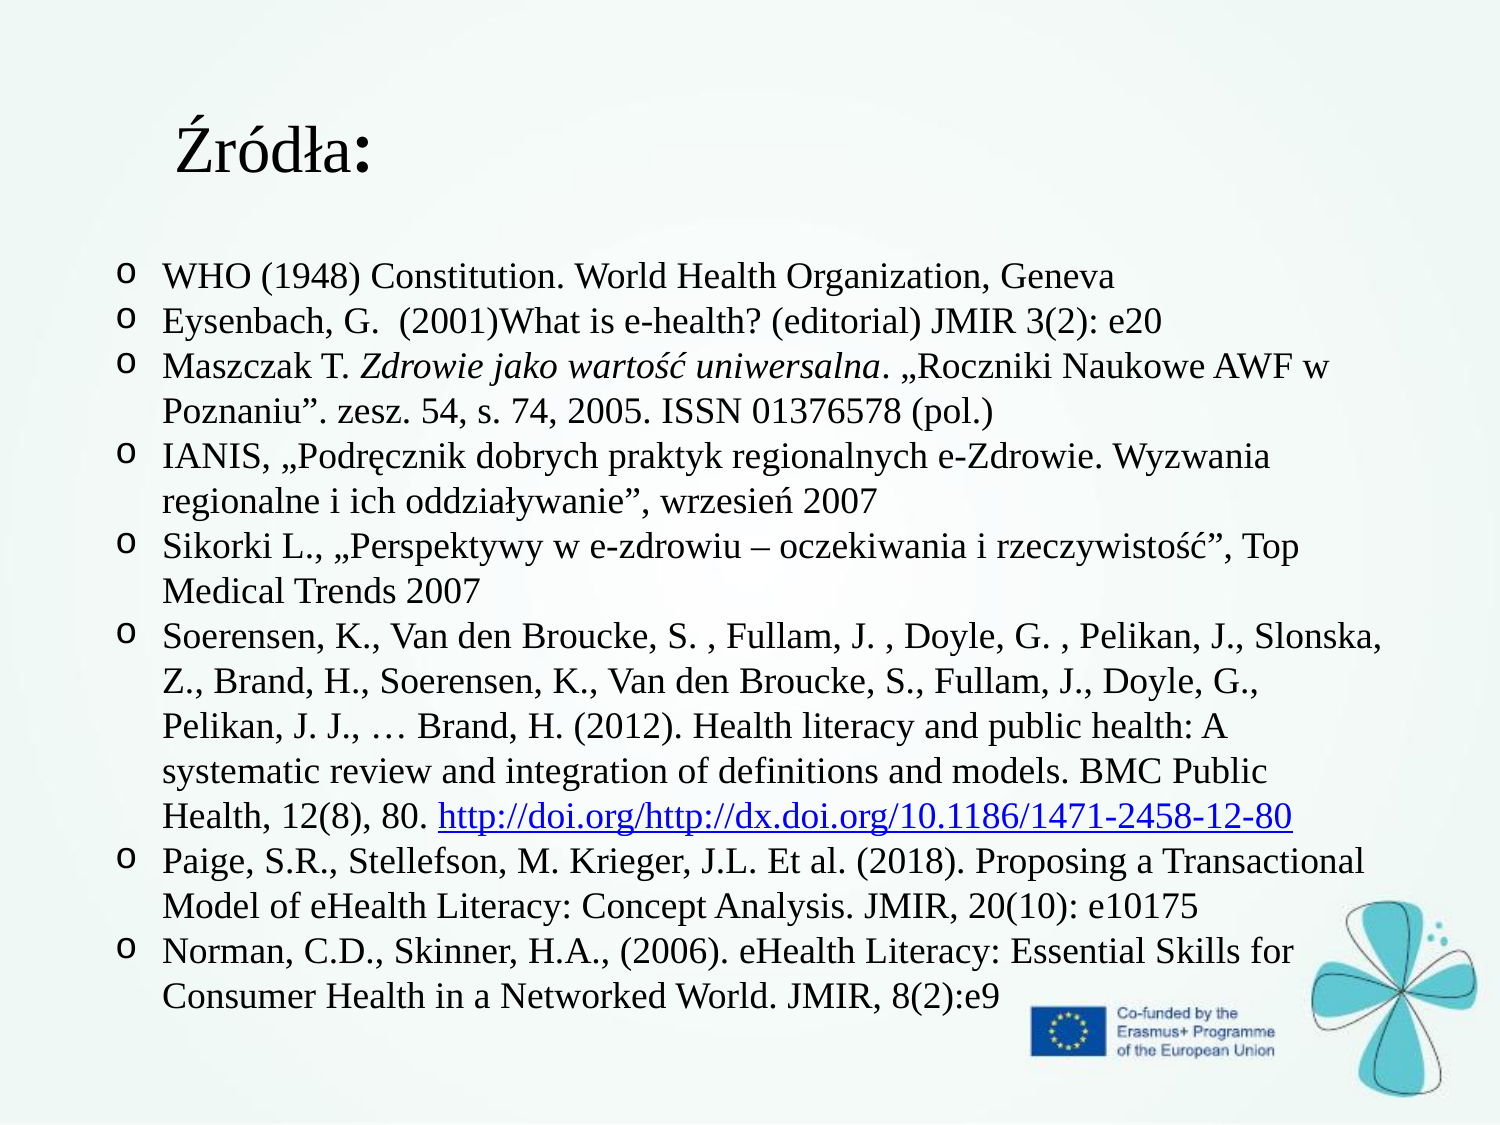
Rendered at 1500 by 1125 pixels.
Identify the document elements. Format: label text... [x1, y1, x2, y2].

text_box WHO (1948) Constitution. World Health Organization, Geneva Eysenbach, G. (2001)What is e-health? (editorial) JMIR 3(2): e20 Maszczak T. Zdrowie jako wartość uniwersalna. „Roczniki Naukowe AWF w Poznaniu”. zesz. 54, s. 74, 2005. ISSN 01376578 (pol.) IANIS, „Podręcznik dobrych praktyk regionalnych e-Zdrowie. Wyzwania regionalne i ich oddziaływanie”, wrzesień 2007 Sikorki L., „Perspektywy w e-zdrowiu – oczekiwania i rzeczywistość”, Top Medical Trends 2007 Soerensen, K., Van den Broucke, S. , Fullam, J. , Doyle, G. , Pelikan, J., Slonska, Z., Brand, H., Soerensen, K., Van den Broucke, S., Fullam, J., Doyle, G., Pelikan, J. J., … Brand, H. (2012). Health literacy and public health: A systematic review and integration of definitions and models. BMC Public Health, 12(8), 80. http://doi.org/http://dx.doi.org/10.1186/1471-2458-12-80 Paige, S.R., Stellefson, M. Krieger, J.L. Et al. (2018). Proposing a Transactional Model of eHealth Literacy: Concept Analysis. JMIR, 20(10): e10175 Norman, C.D., Skinner, H.A., (2006). eHealth Literacy: Essential Skills for Consumer Health in a Networked World. JMIR, 8(2):e9 [100, 243, 1400, 1069]
text_box Źródła: [159, 89, 1164, 195]
picture [0, 0, 1500, 1125]
